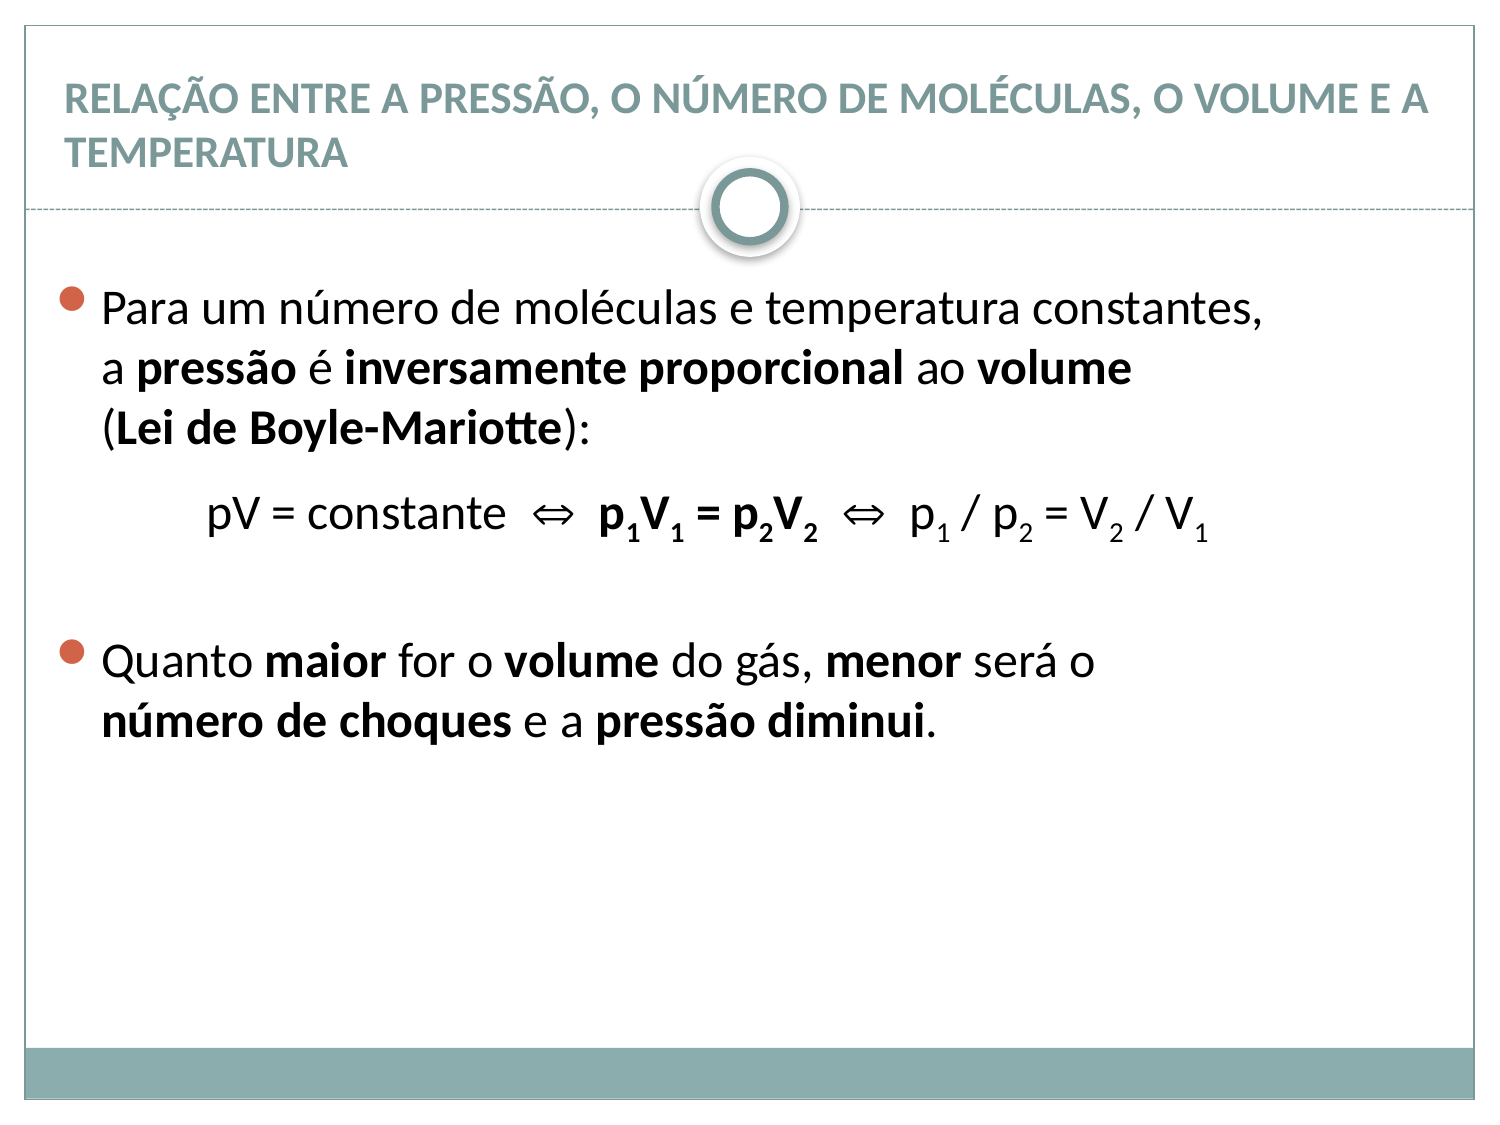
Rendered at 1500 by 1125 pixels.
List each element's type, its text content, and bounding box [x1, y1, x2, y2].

text_box Para um número de moléculas e temperatura constantes, a pressão é inversamente proporcional ao volume (Lei de Boyle-Mariotte): pV = constante  p1V1 = p2V2  p1 / p2 = V2 / V1 Quanto maior for o volume do gás, menor será o número de choques e a pressão diminui. [41, 267, 1471, 1012]
title RELAÇÃO ENTRE A PRESSÃO, O NÚMERO DE MOLÉCULAS, O VOLUME E A TEMPERATURA [49, 60, 1450, 185]
